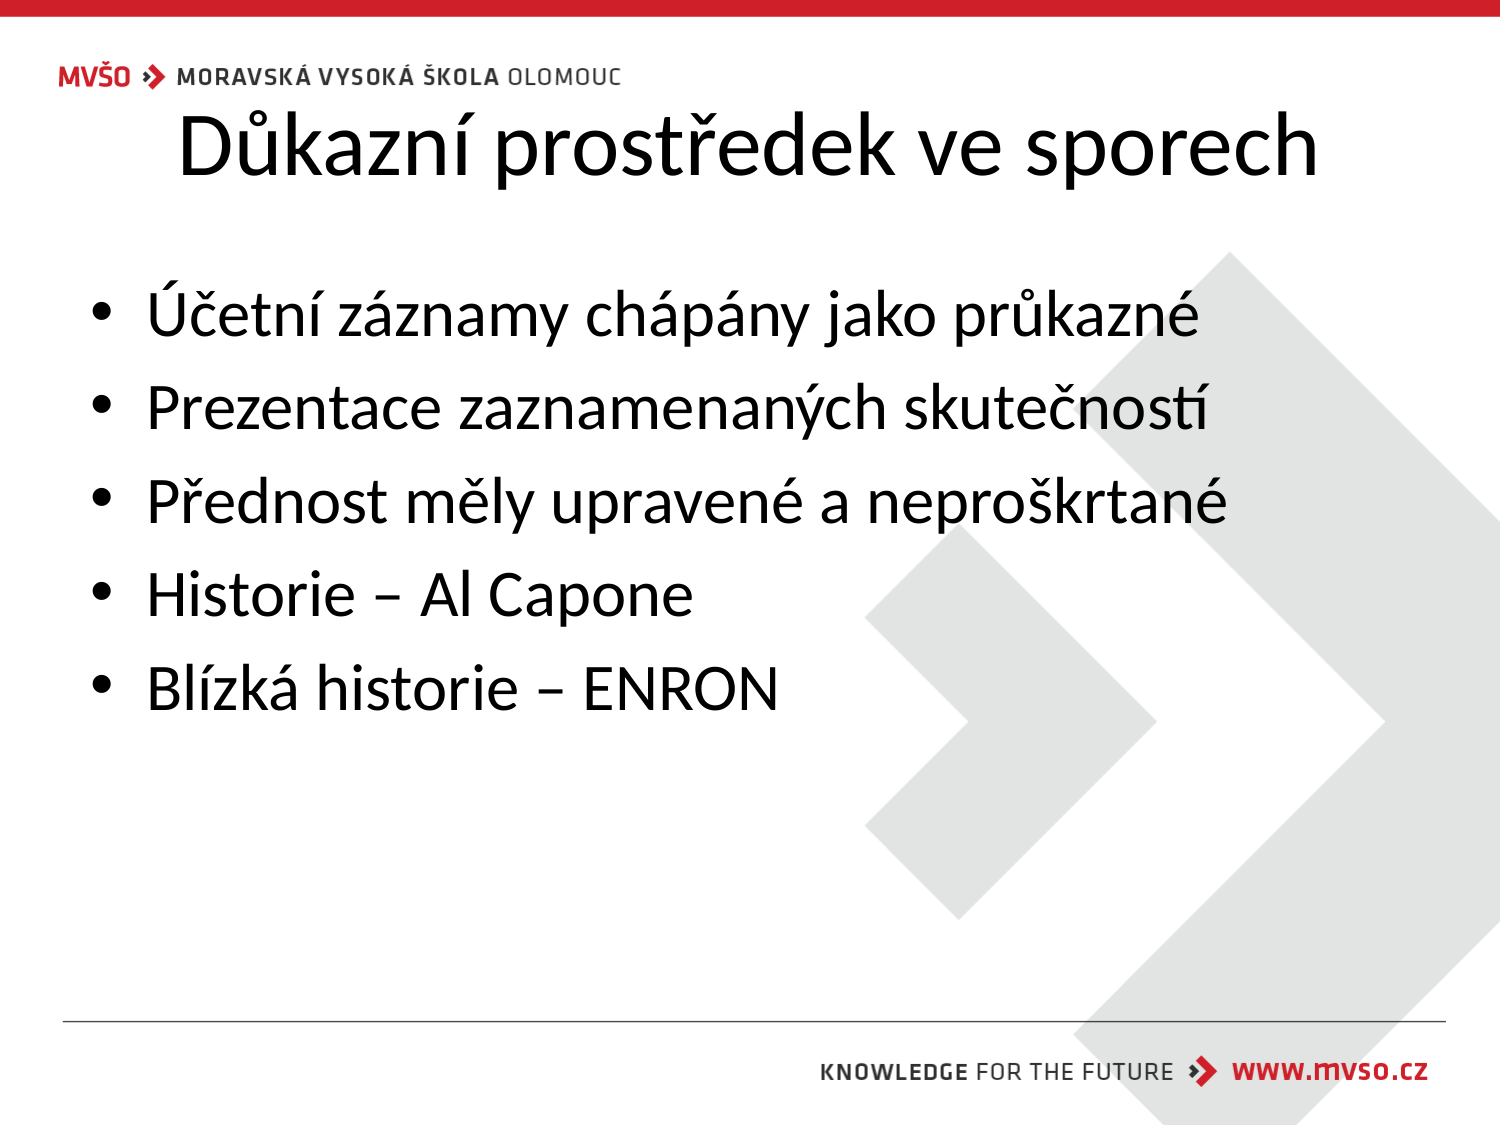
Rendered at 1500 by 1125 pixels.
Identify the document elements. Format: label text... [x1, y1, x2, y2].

list Účetní záznamy chápány jako průkazné Prezentace zaznamenaných skutečností Přednost měly upravené a neproškrtané Historie – Al Capone Blízká historie – ENRON [75, 262, 1425, 1005]
title Důkazní prostředek ve sporech [75, 45, 1425, 233]
picture [0, 0, 1500, 1125]
